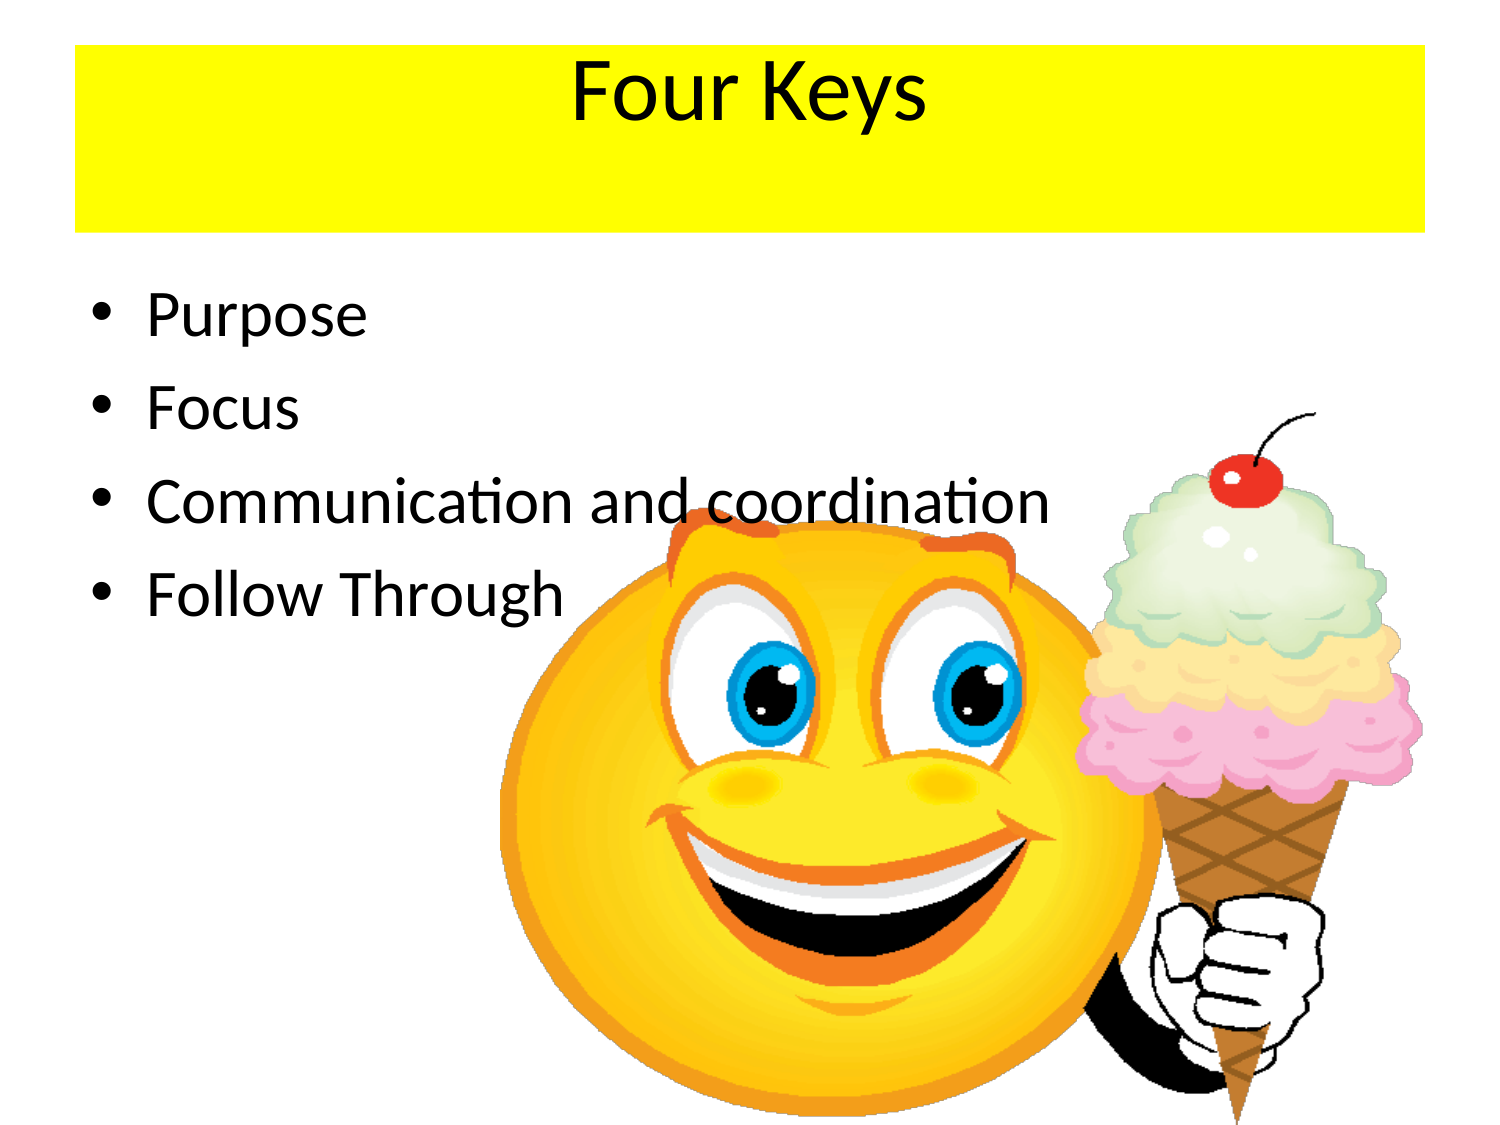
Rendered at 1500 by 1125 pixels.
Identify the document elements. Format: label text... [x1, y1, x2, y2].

picture [499, 412, 1424, 1125]
list Purpose Focus Communication and coordination Follow Through [74, 262, 1426, 1006]
title Four Keys [74, 44, 1426, 233]
